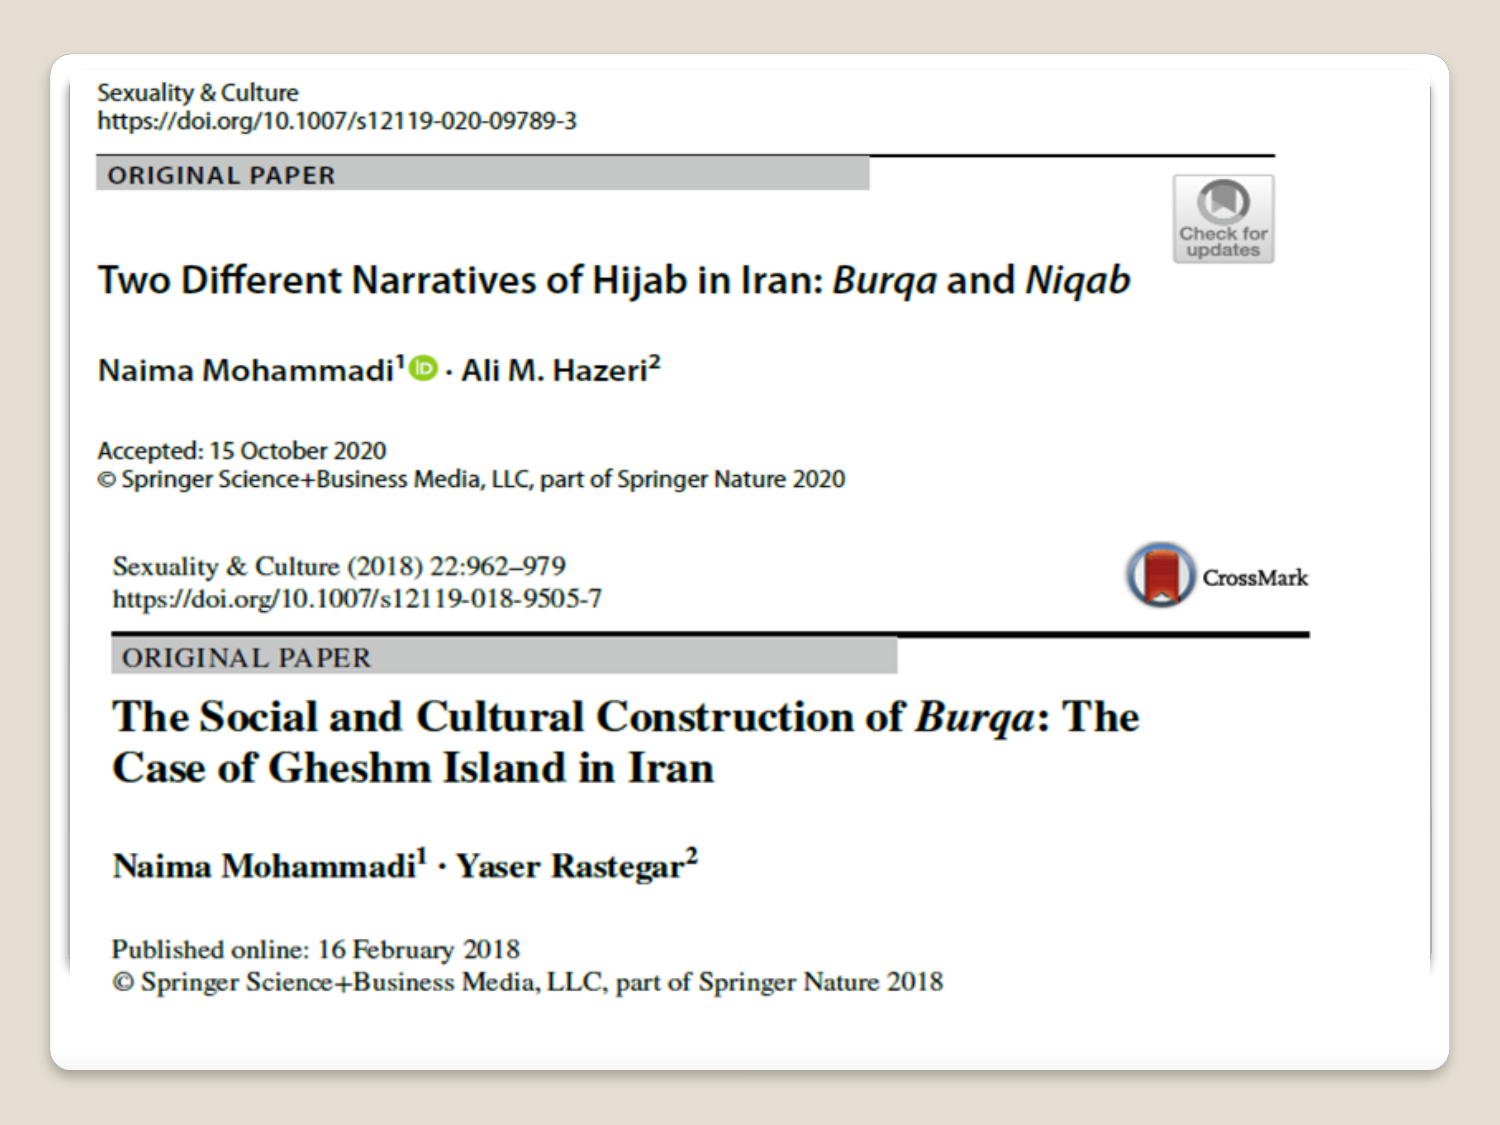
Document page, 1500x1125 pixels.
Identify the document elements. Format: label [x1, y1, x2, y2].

picture [70, 70, 1430, 1038]
